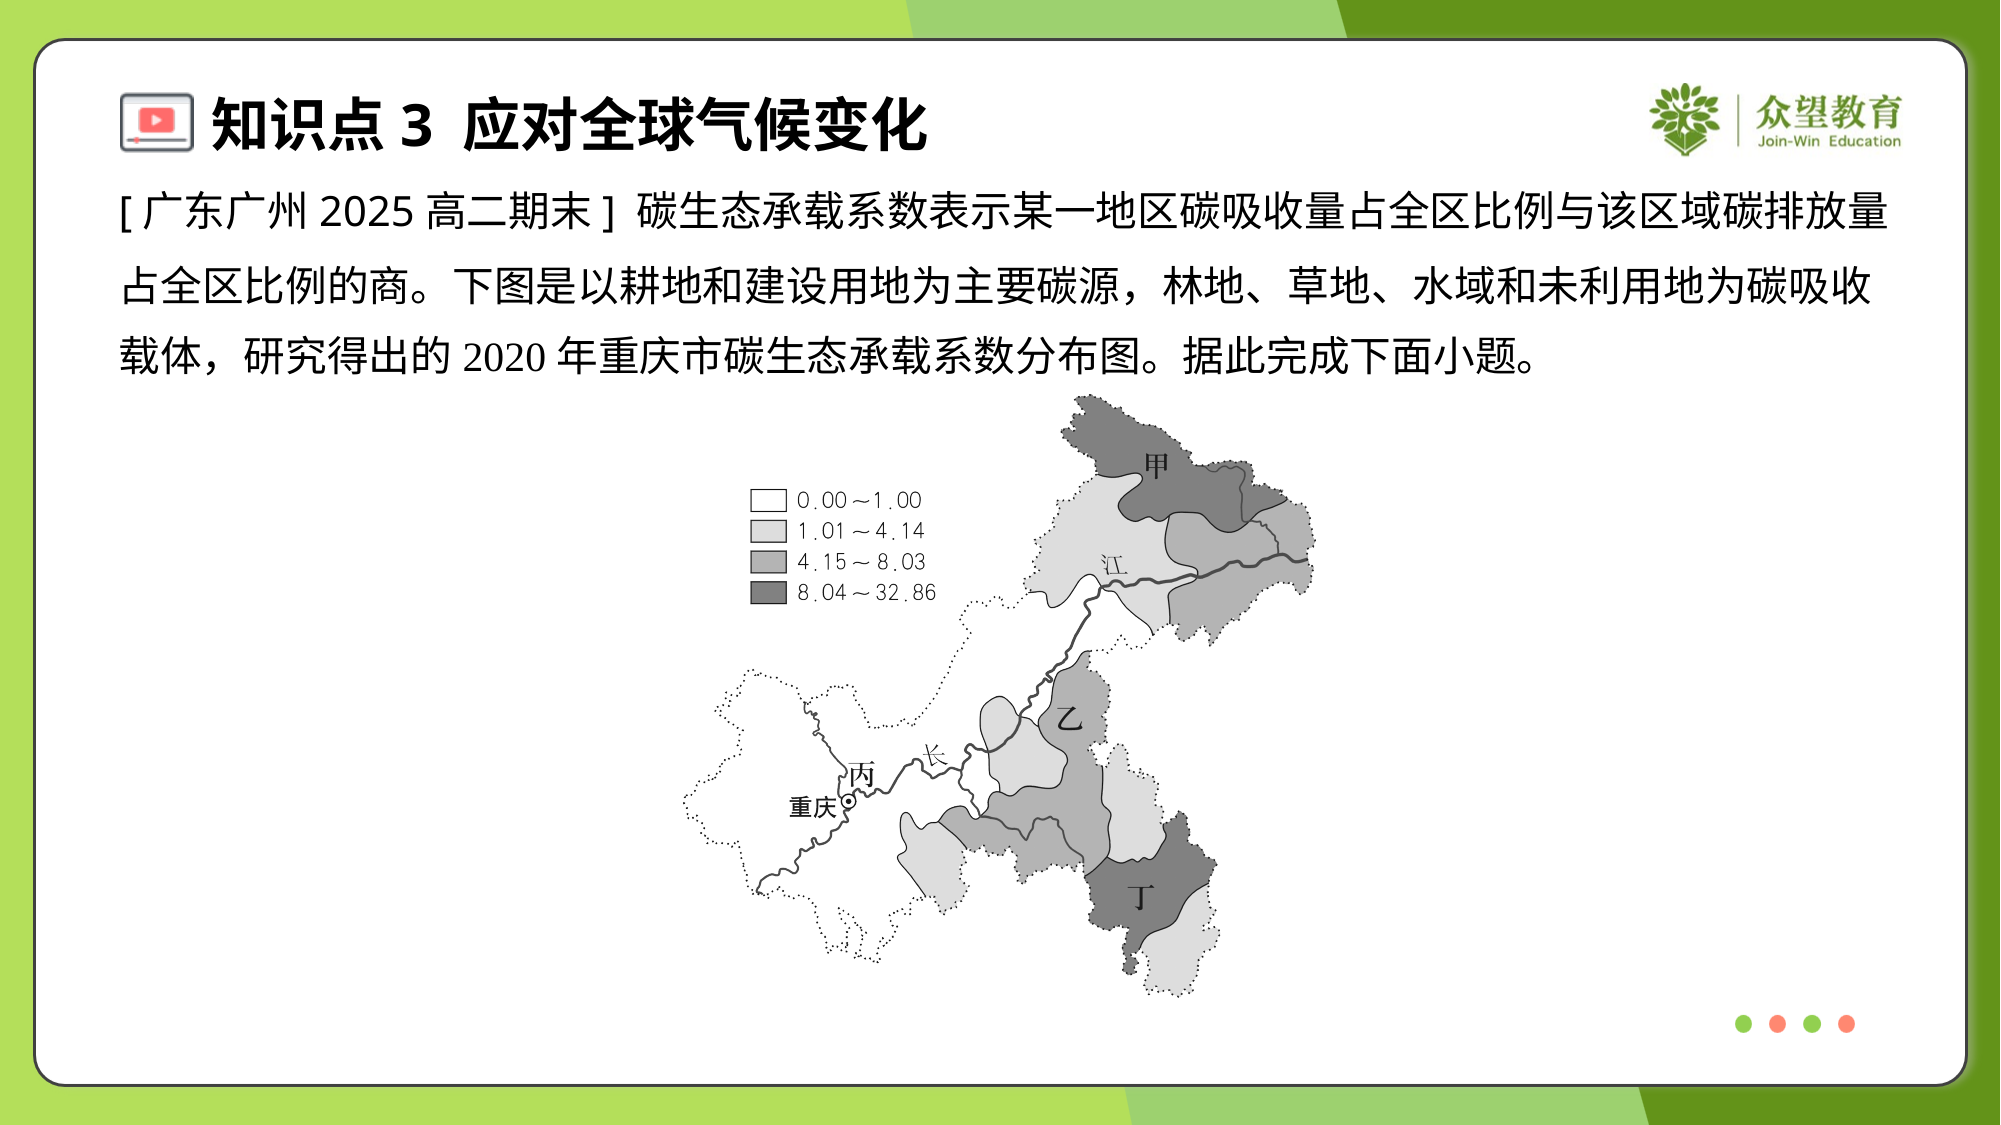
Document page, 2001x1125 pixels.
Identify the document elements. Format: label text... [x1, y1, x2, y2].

picture [0, 0, 2000, 1125]
text_box [广东广州2025高二期末] 碳生态承载系数表示某一地区碳吸收量占全区比例与该区域碳排放量 占全区比例的商。下图是以耕地和建设用地为主要碳源，林地、草地、水域和未利用地为碳吸收 载体，研究得出的2020年重庆市碳生态承载系数分布图。据此完成下面小题。 [118, 159, 1883, 373]
